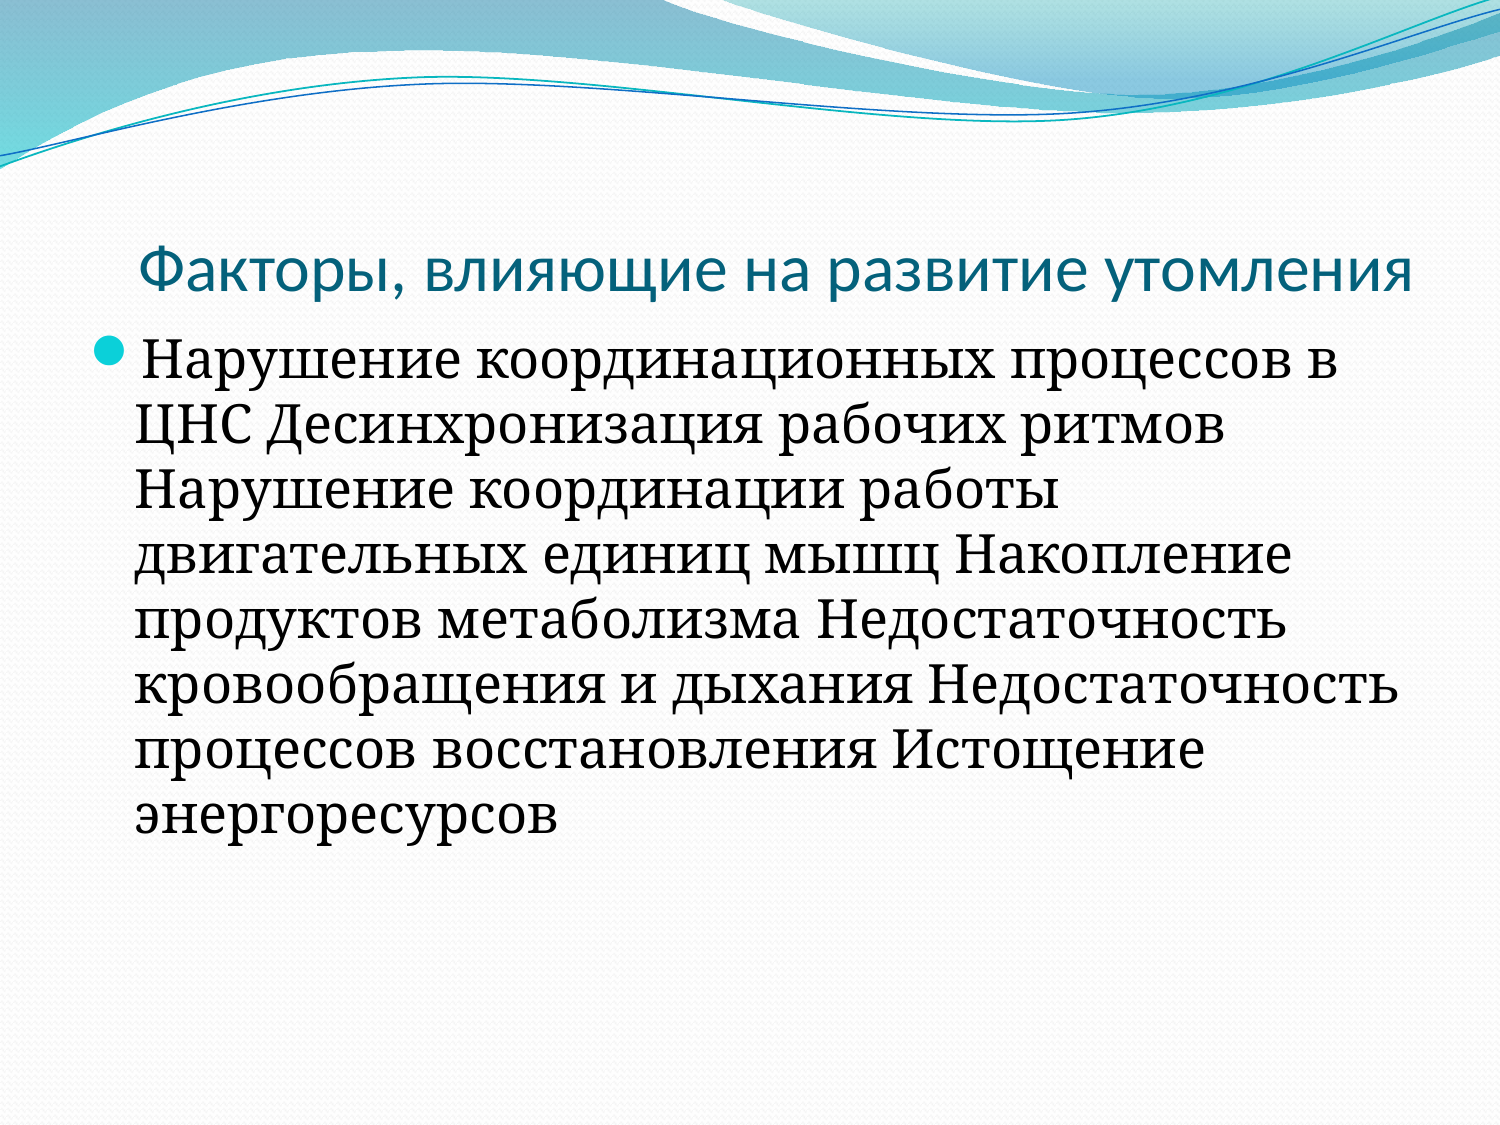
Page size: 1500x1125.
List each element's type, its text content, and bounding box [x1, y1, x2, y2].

list Нарушение координационных процессов в ЦНС Десинхронизация рабочих ритмов Нарушение координации работы двигательных единиц мышц Накопление продуктов метаболизма Недостаточность кровообращения и дыхания Недостаточность процессов восстановления Истощение энергоресурсов [75, 317, 1425, 1038]
title Факторы, влияющие на развитие утомления [128, 164, 1425, 305]
